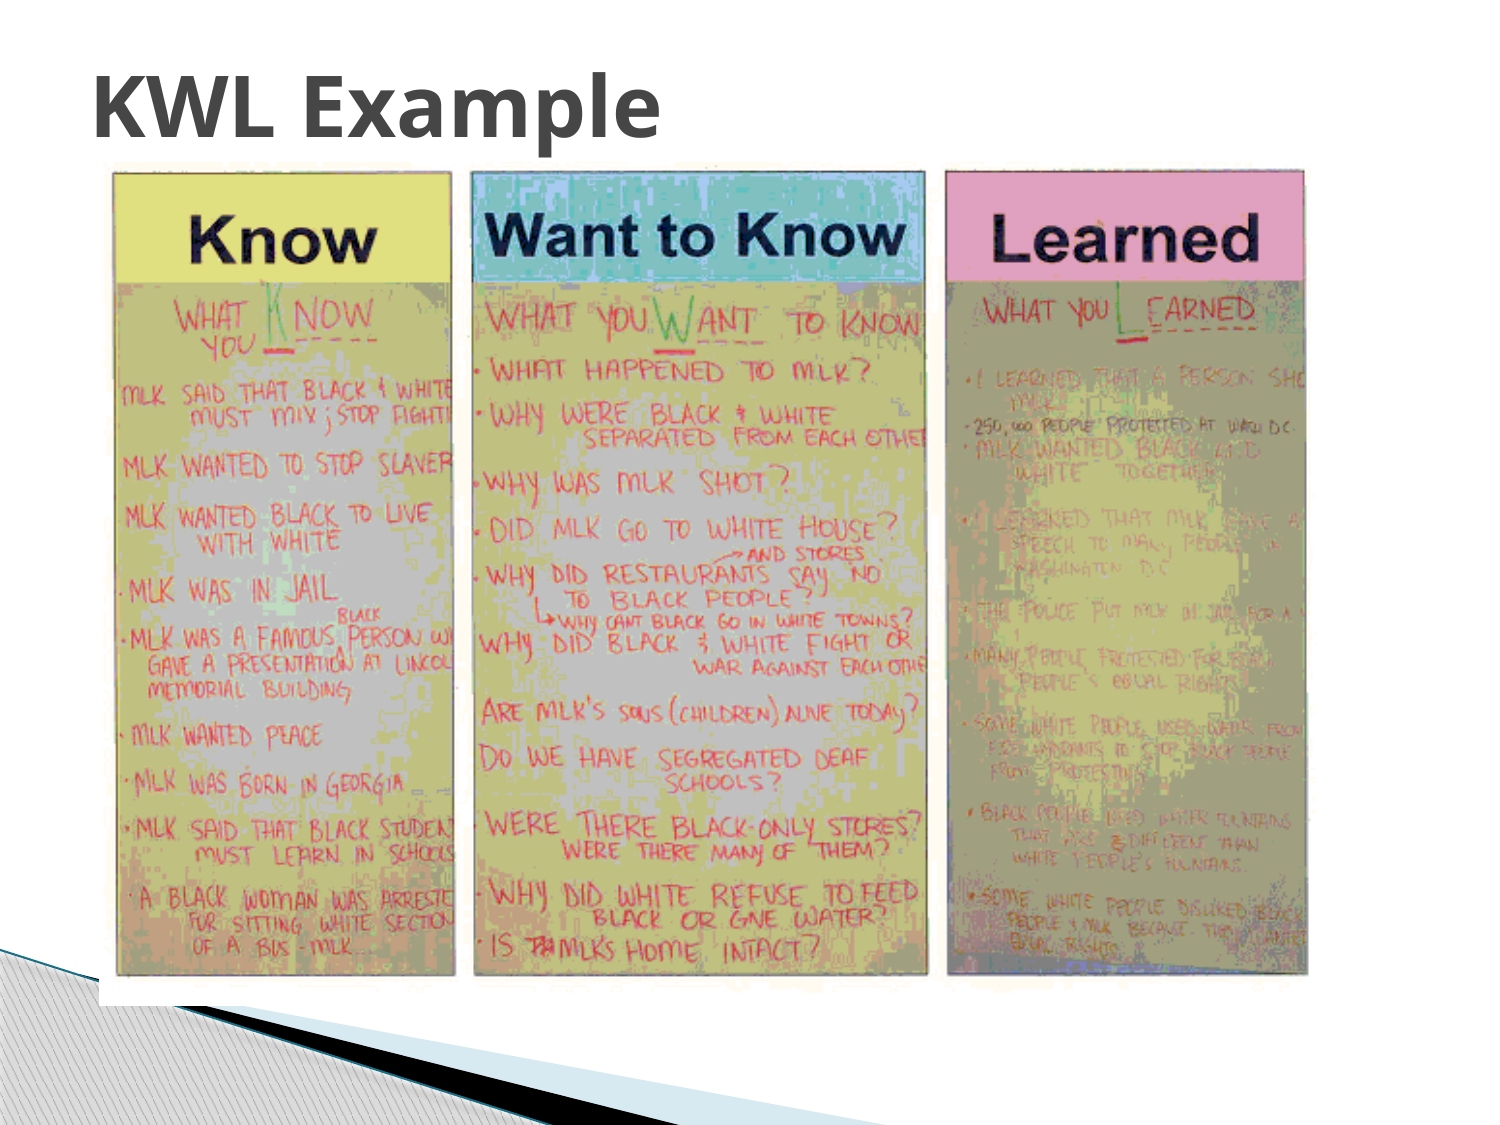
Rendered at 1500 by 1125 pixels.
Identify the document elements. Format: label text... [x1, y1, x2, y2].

title KWL Example [75, 45, 1425, 163]
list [99, 162, 1335, 1006]
